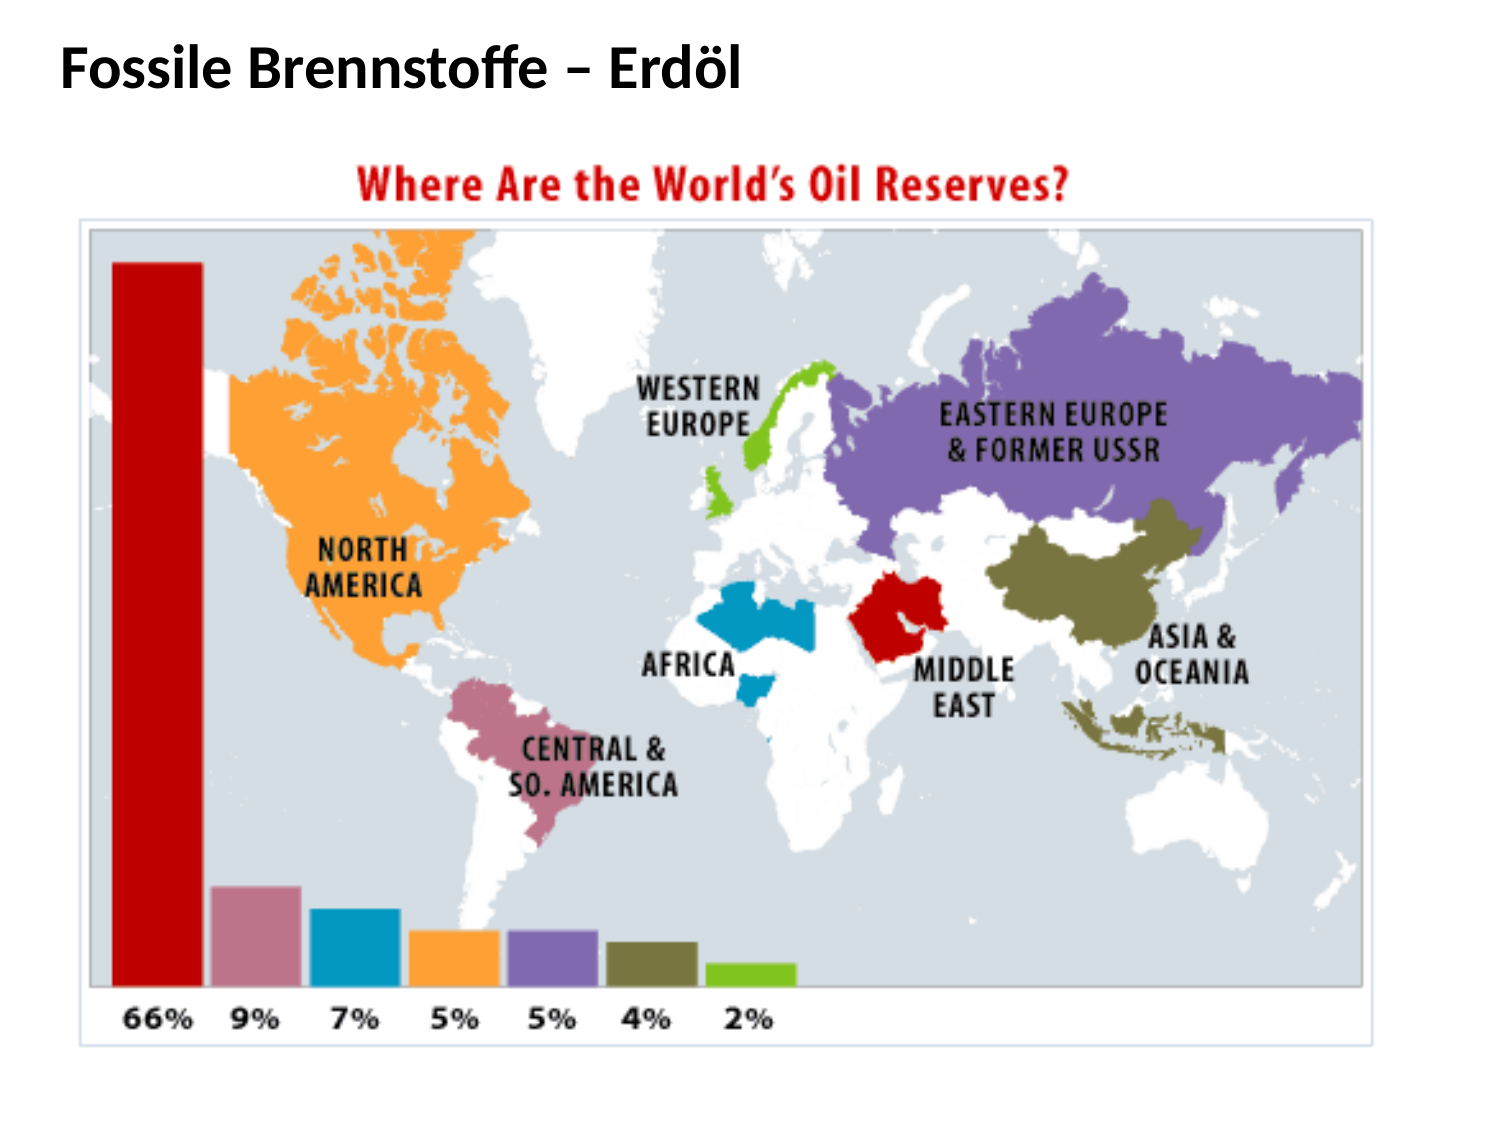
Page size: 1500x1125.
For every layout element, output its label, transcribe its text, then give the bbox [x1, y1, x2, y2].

picture [72, 112, 1382, 1110]
text_box Fossile Brennstoffe – Erdöl [45, 18, 1500, 109]
